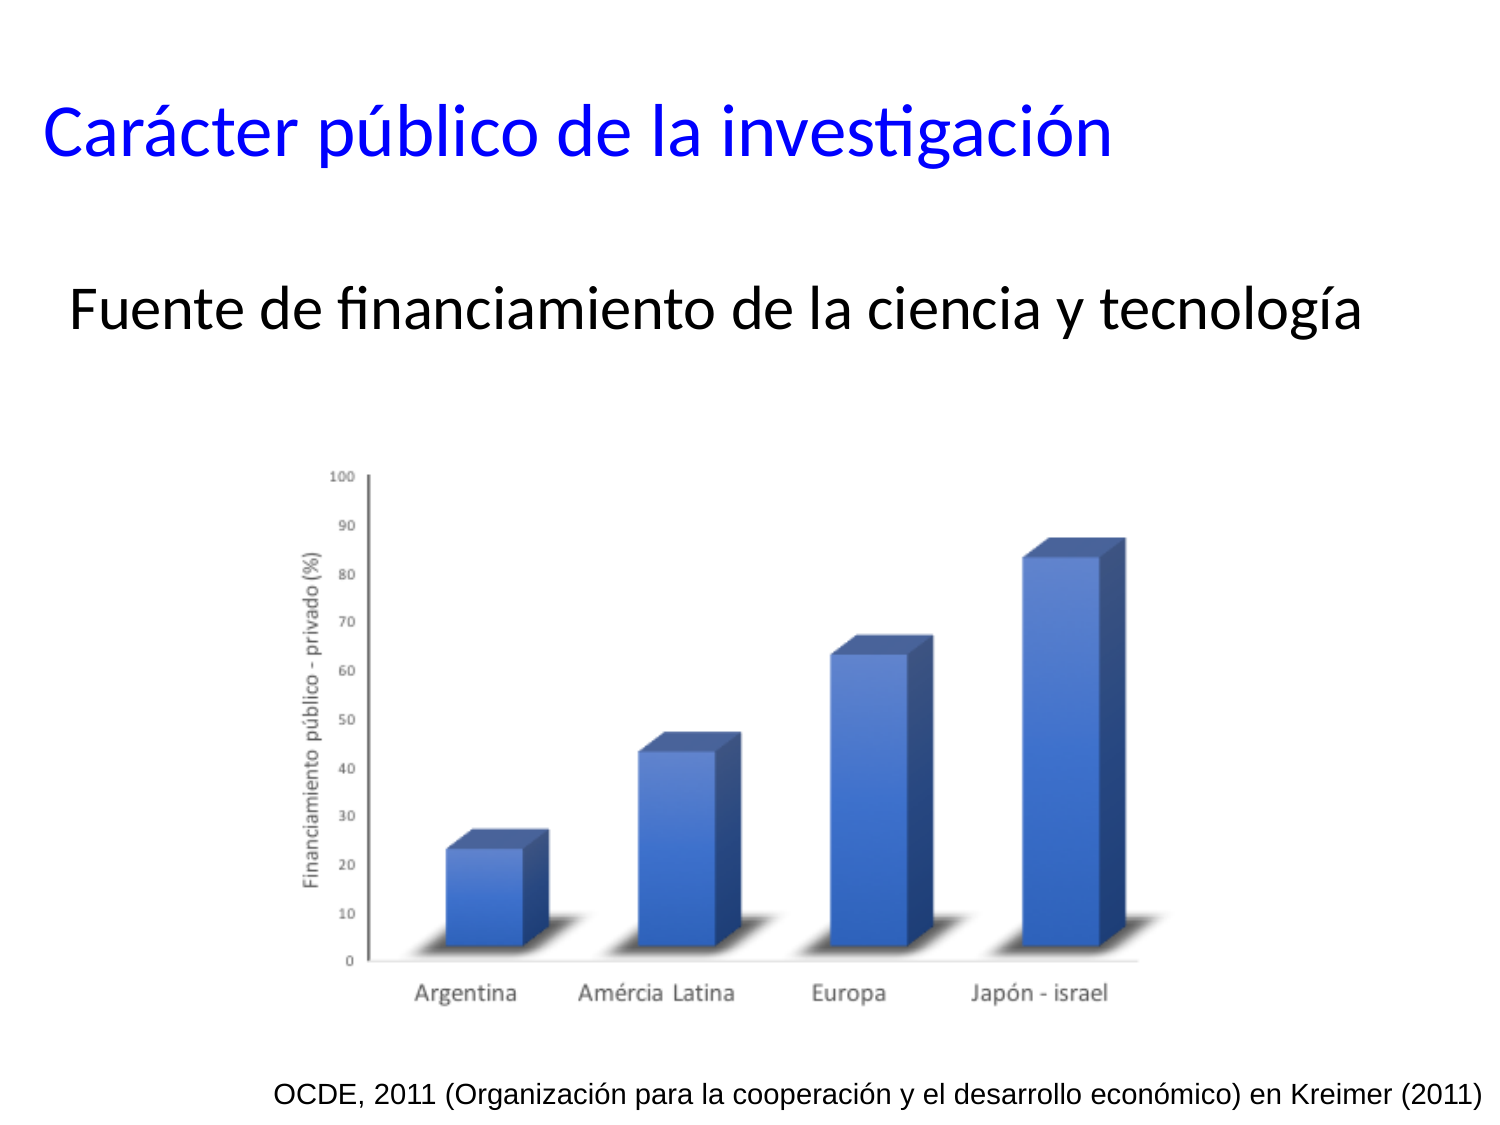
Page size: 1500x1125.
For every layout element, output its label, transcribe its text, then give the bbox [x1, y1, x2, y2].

title Fuente de financiamiento de la ciencia y tecnología [0, 210, 1468, 399]
title Carácter público de la investigación [28, 33, 1379, 210]
text_box OCDE, 2011 (Organización para la cooperación y el desarrollo económico) en Kreimer (2011) [0, 1060, 1500, 1125]
picture [260, 397, 1240, 1024]
